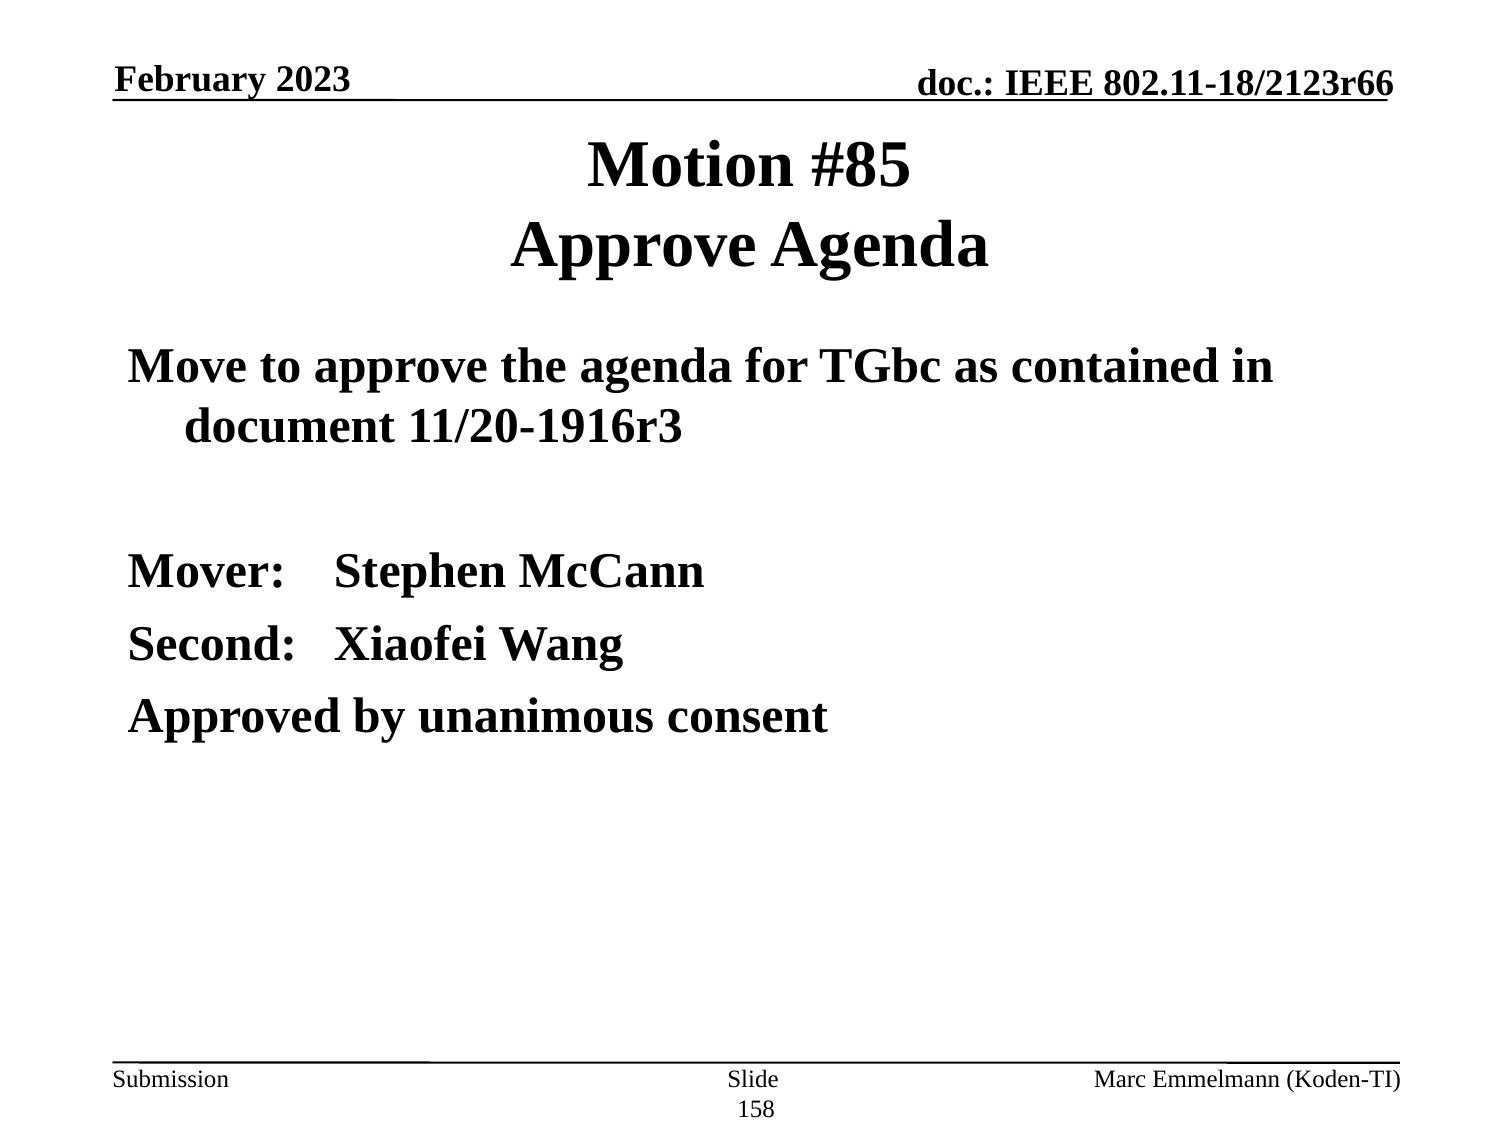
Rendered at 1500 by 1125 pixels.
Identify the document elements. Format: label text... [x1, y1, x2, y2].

footer Marc Emmelmann (Koden-TI) [878, 1061, 1402, 1093]
title Motion #85 Approve Agenda [112, 112, 1388, 288]
list Move to approve the agenda for TGbc as contained in document 11/20-1916r3 Mover: Stephen McCann Second: Xiaofei Wang Approved by unanimous consent [112, 324, 1388, 1000]
slide_number Slide 158 [712, 1061, 800, 1123]
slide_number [114, 54, 423, 100]
